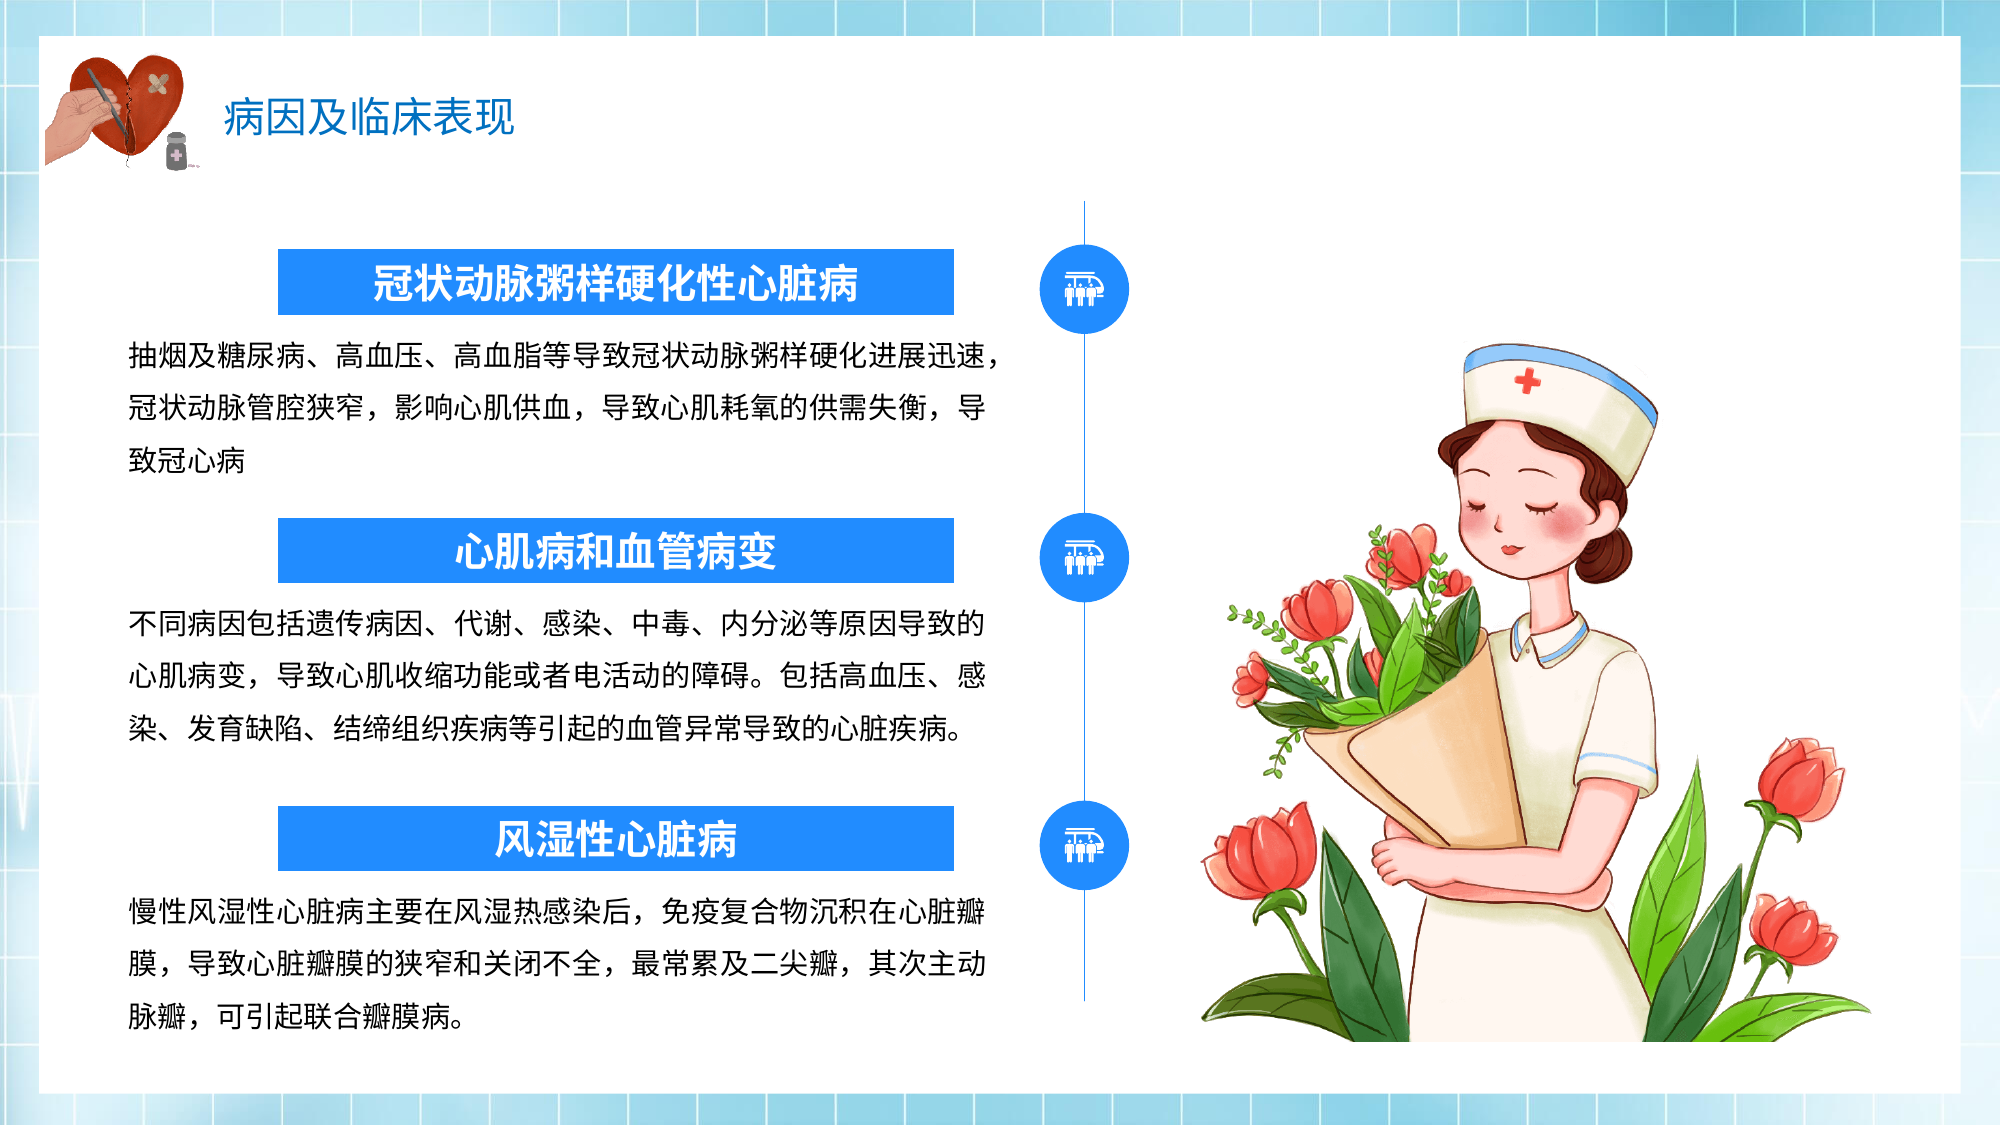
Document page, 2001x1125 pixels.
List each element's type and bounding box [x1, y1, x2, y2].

text_box [113, 201, 1129, 1002]
picture [0, 0, 2000, 1125]
